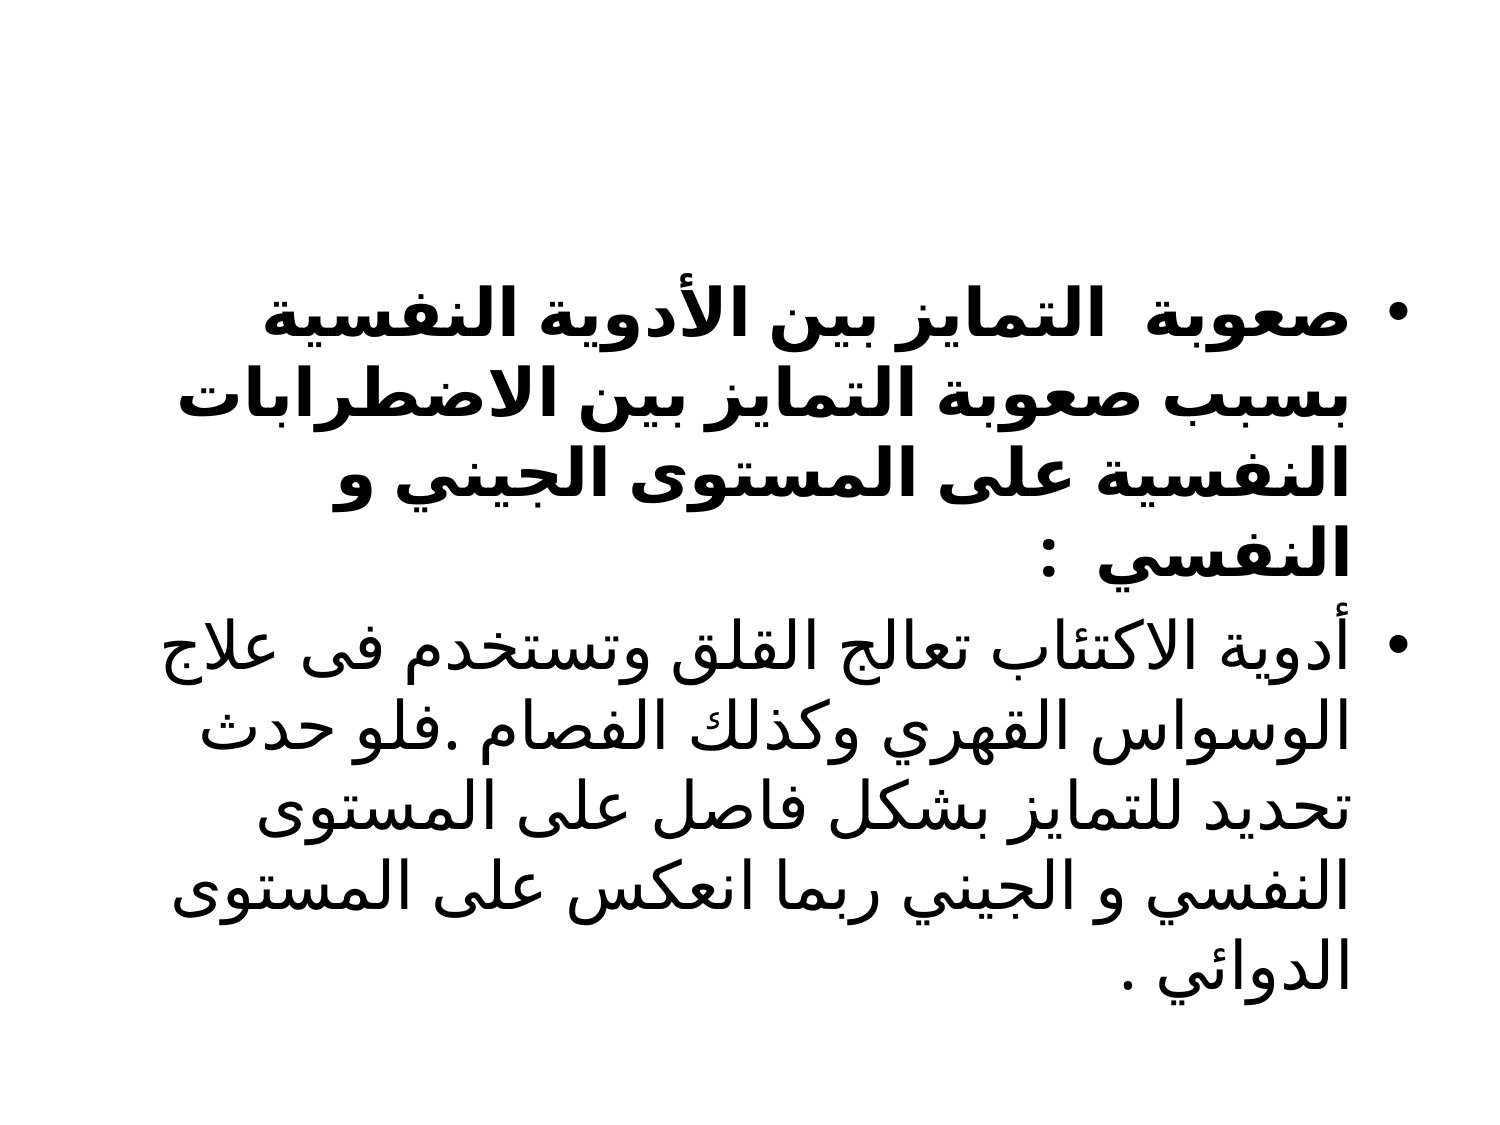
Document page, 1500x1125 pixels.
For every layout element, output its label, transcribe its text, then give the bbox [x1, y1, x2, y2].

list صعوبة التمايز بين الأدوية النفسية بسبب صعوبة التمايز بين الاضطرابات النفسية على المستوى الجيني و النفسي : أدوية الاكتئاب تعالج القلق وتستخدم فى علاج الوسواس القهري وكذلك الفصام .فلو حدث تحديد للتمايز بشكل فاصل على المستوى النفسي و الجيني ربما انعكس على المستوى الدوائي . [75, 262, 1425, 1005]
